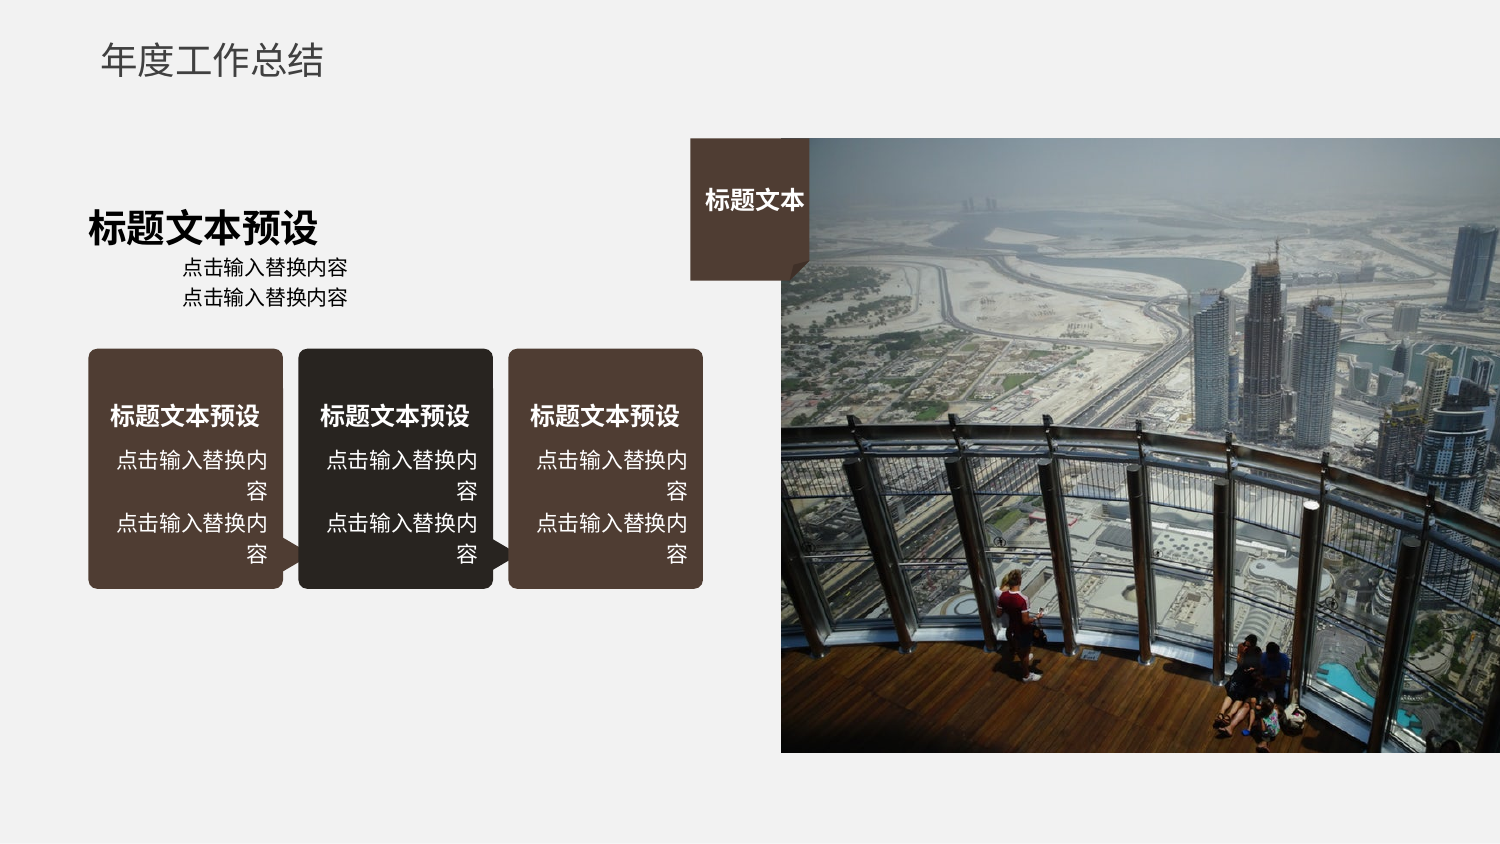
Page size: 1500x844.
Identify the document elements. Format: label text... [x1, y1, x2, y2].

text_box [508, 348, 704, 590]
text_box 标题文本 [688, 136, 812, 283]
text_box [298, 348, 507, 590]
text_box [779, 136, 1500, 755]
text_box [88, 203, 518, 315]
text_box 年度工作总结 [100, 28, 450, 91]
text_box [88, 348, 297, 590]
